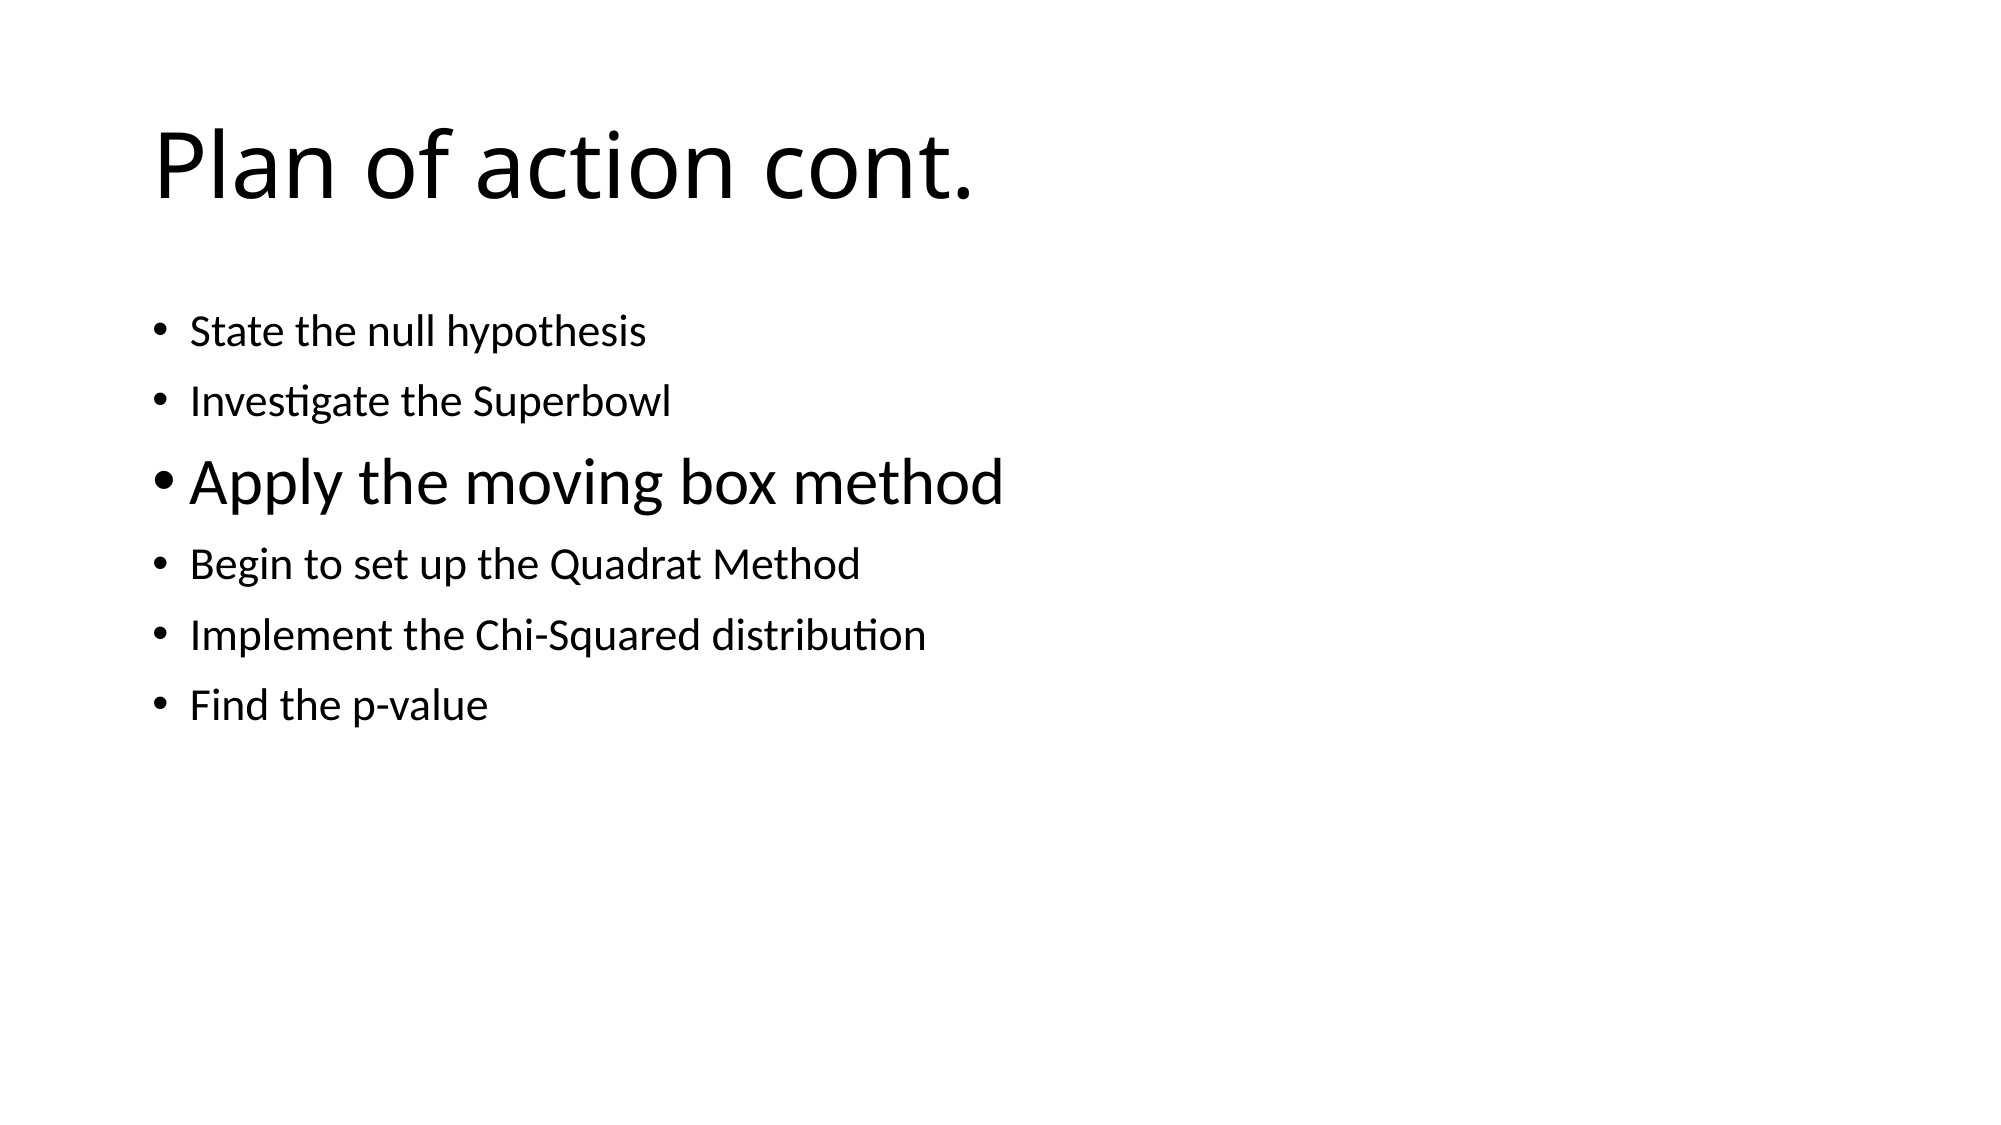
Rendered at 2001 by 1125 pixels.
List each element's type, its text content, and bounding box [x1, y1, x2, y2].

list State the null hypothesis Investigate the Superbowl Apply the moving box method Begin to set up the Quadrat Method Implement the Chi-Squared distribution Find the p-value [137, 299, 1863, 1014]
title Plan of action cont. [137, 59, 1863, 278]
